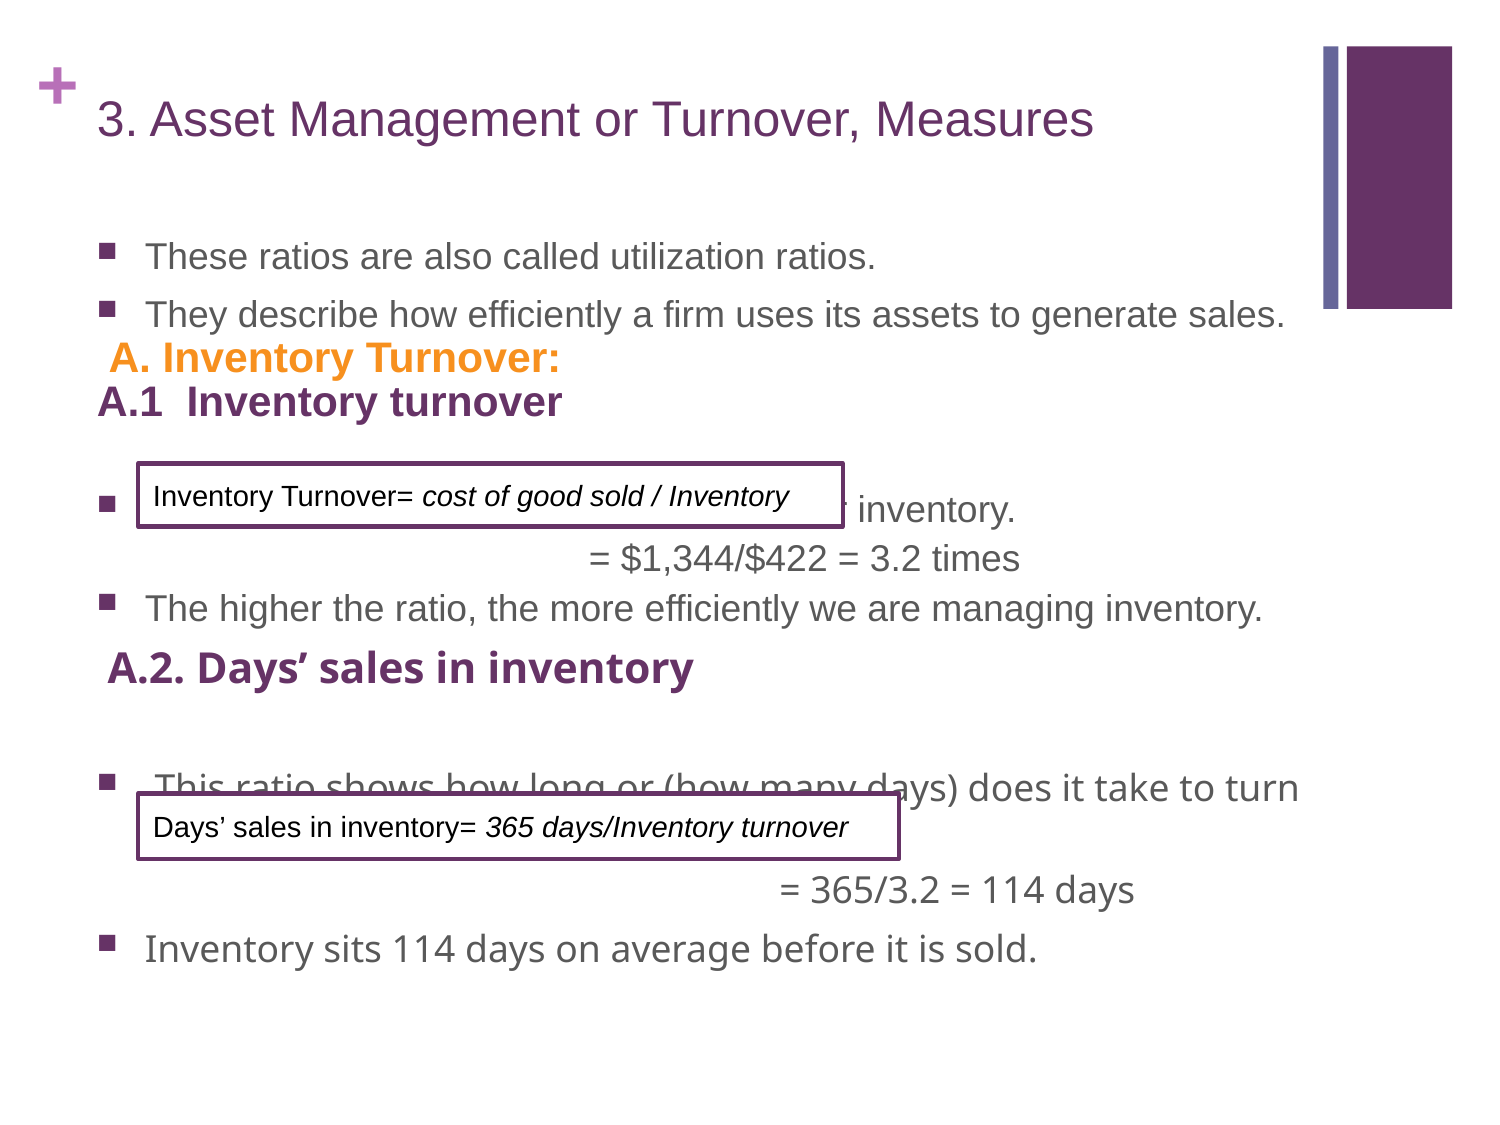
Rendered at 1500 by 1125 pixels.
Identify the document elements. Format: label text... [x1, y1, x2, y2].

title 3. Asset Management or Turnover, Measures [81, 79, 1322, 188]
text_box Days’ sales in inventory= 365 days/Inventory turnover [136, 791, 901, 861]
text_box Inventory Turnover= cost of good sold / Inventory [136, 461, 845, 529]
list These ratios are also called utilization ratios. They describe how efficiently a firm uses its assets to generate sales. A. Inventory Turnover: A.1 Inventory turnover This ratio means how fast we can sell our inventory. = $1,344/$422 = 3.2 times The higher the ratio, the more efficiently we are managing inventory. A.2. Days’ sales in inventory This ratio shows how long or (how many days) does it take to turn it over on average. = 365/3.2 = 114 days Inventory sits 114 days on average before it is sold. [81, 224, 1322, 1070]
